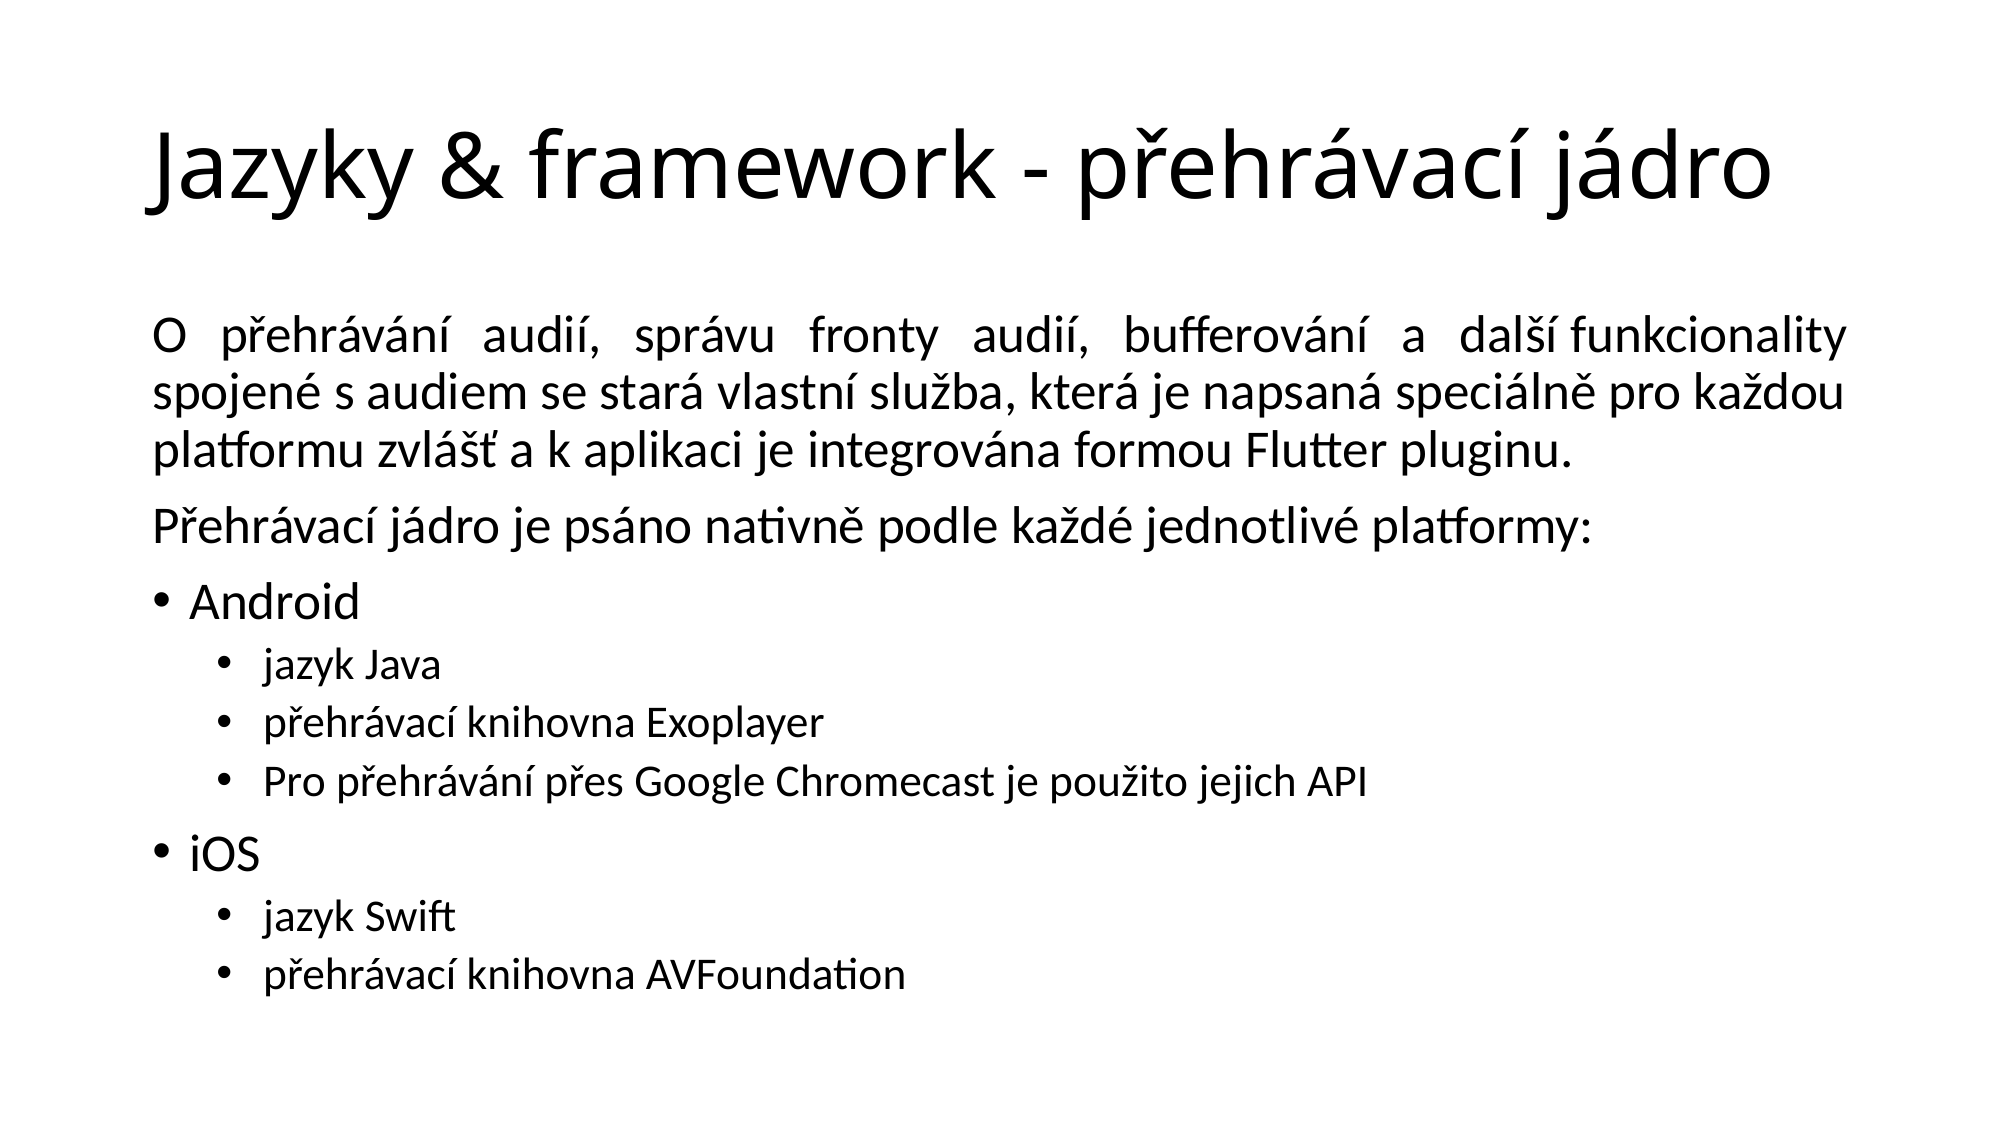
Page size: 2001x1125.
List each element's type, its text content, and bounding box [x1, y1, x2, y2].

title Jazyky & framework - přehrávací jádro [137, 59, 1863, 278]
list O přehrávání audií, správu fronty audií, bufferování a další funkcionality spojené s audiem se stará vlastní služba, která je napsaná speciálně pro každou platformu zvlášť a k aplikaci je integrována formou Flutter pluginu. Přehrávací jádro je psáno nativně podle každé jednotlivé platformy: Android jazyk Java přehrávací knihovna Exoplayer Pro přehrávání přes Google Chromecast je použito jejich API iOS jazyk Swift přehrávací knihovna AVFoundation [137, 299, 1863, 1014]
